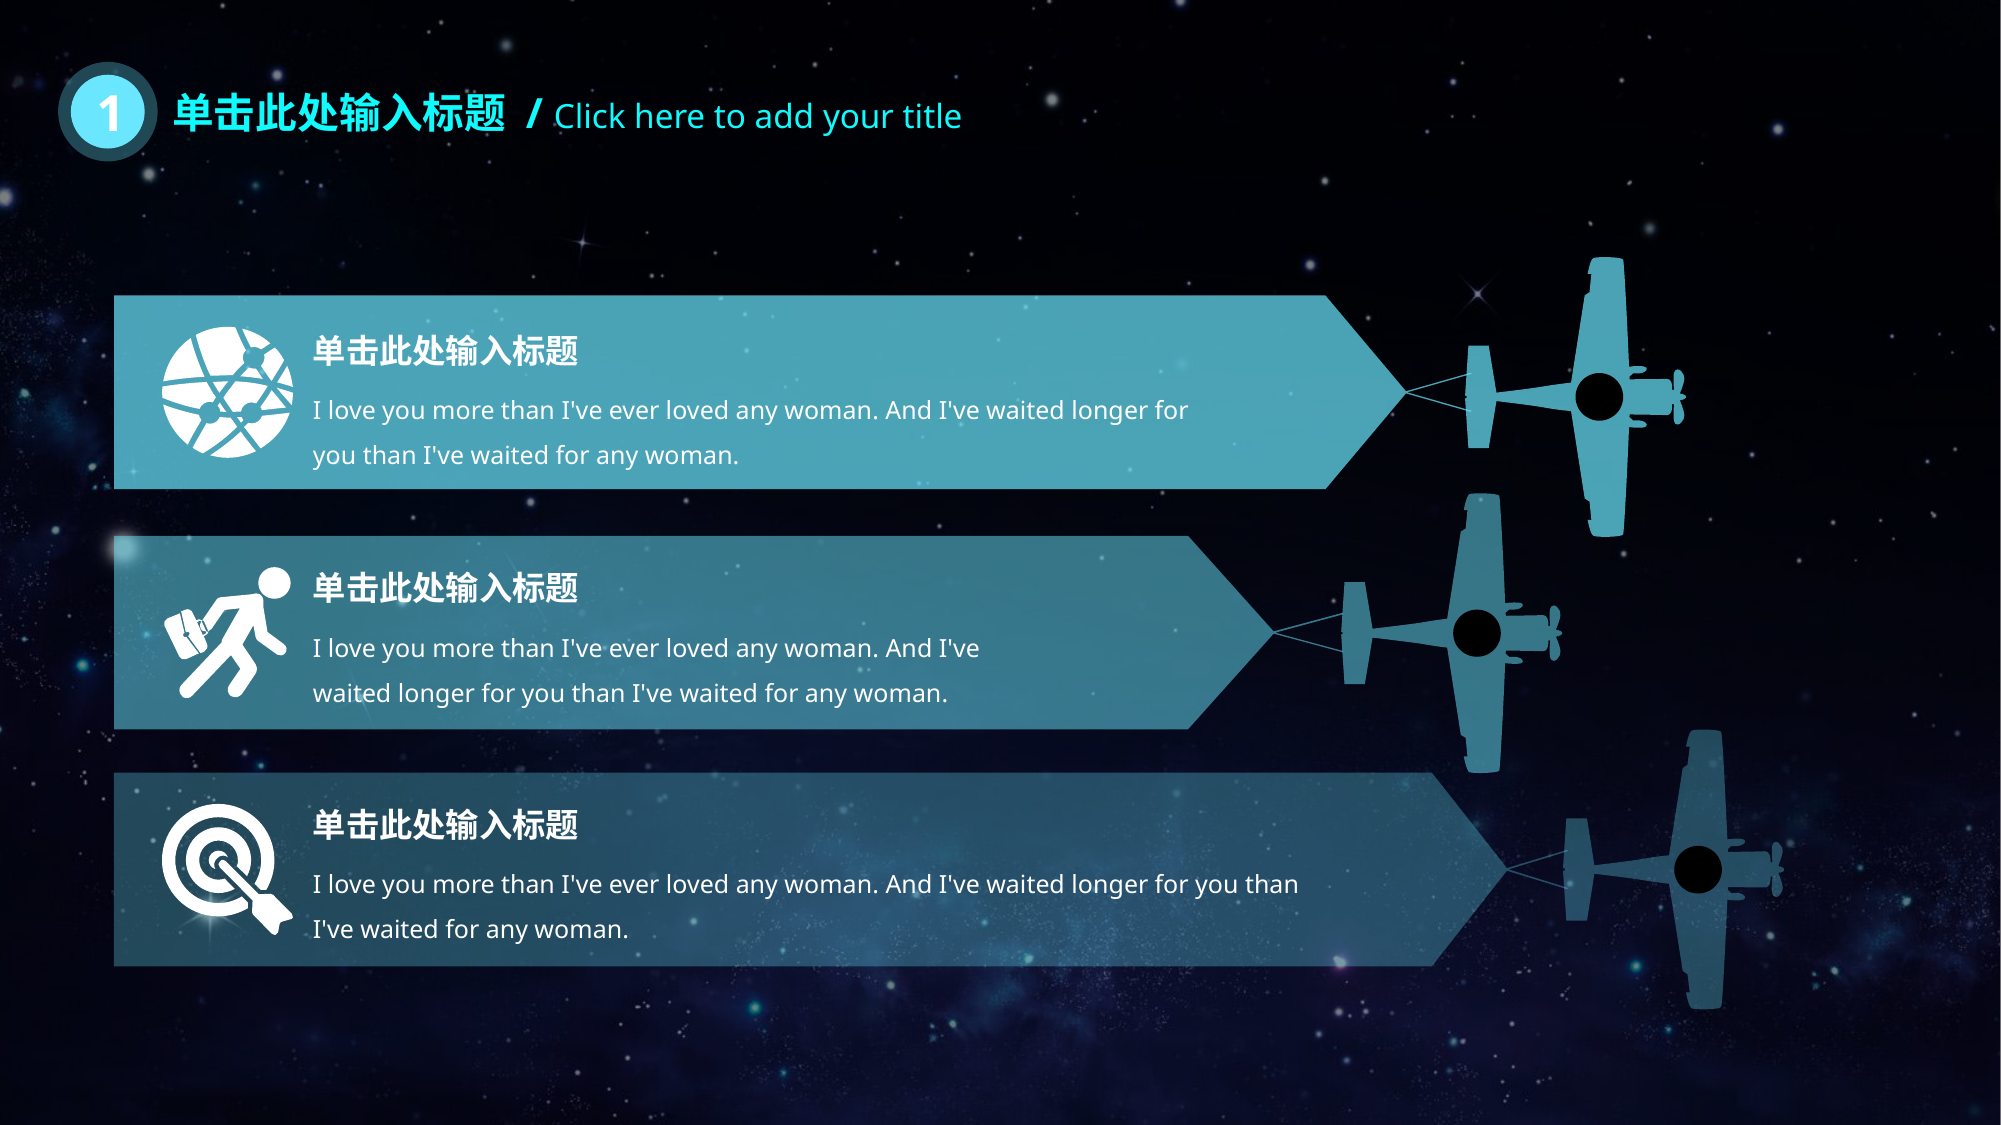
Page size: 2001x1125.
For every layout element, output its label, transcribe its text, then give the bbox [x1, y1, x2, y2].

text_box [298, 788, 1342, 953]
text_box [114, 728, 1785, 1010]
text_box 单击此处输入标题 / Click here to add your title [158, 78, 1017, 144]
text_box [298, 314, 1251, 479]
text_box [114, 256, 1686, 538]
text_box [298, 551, 1080, 716]
picture [0, 0, 2001, 1125]
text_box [114, 492, 1562, 728]
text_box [58, 61, 158, 162]
